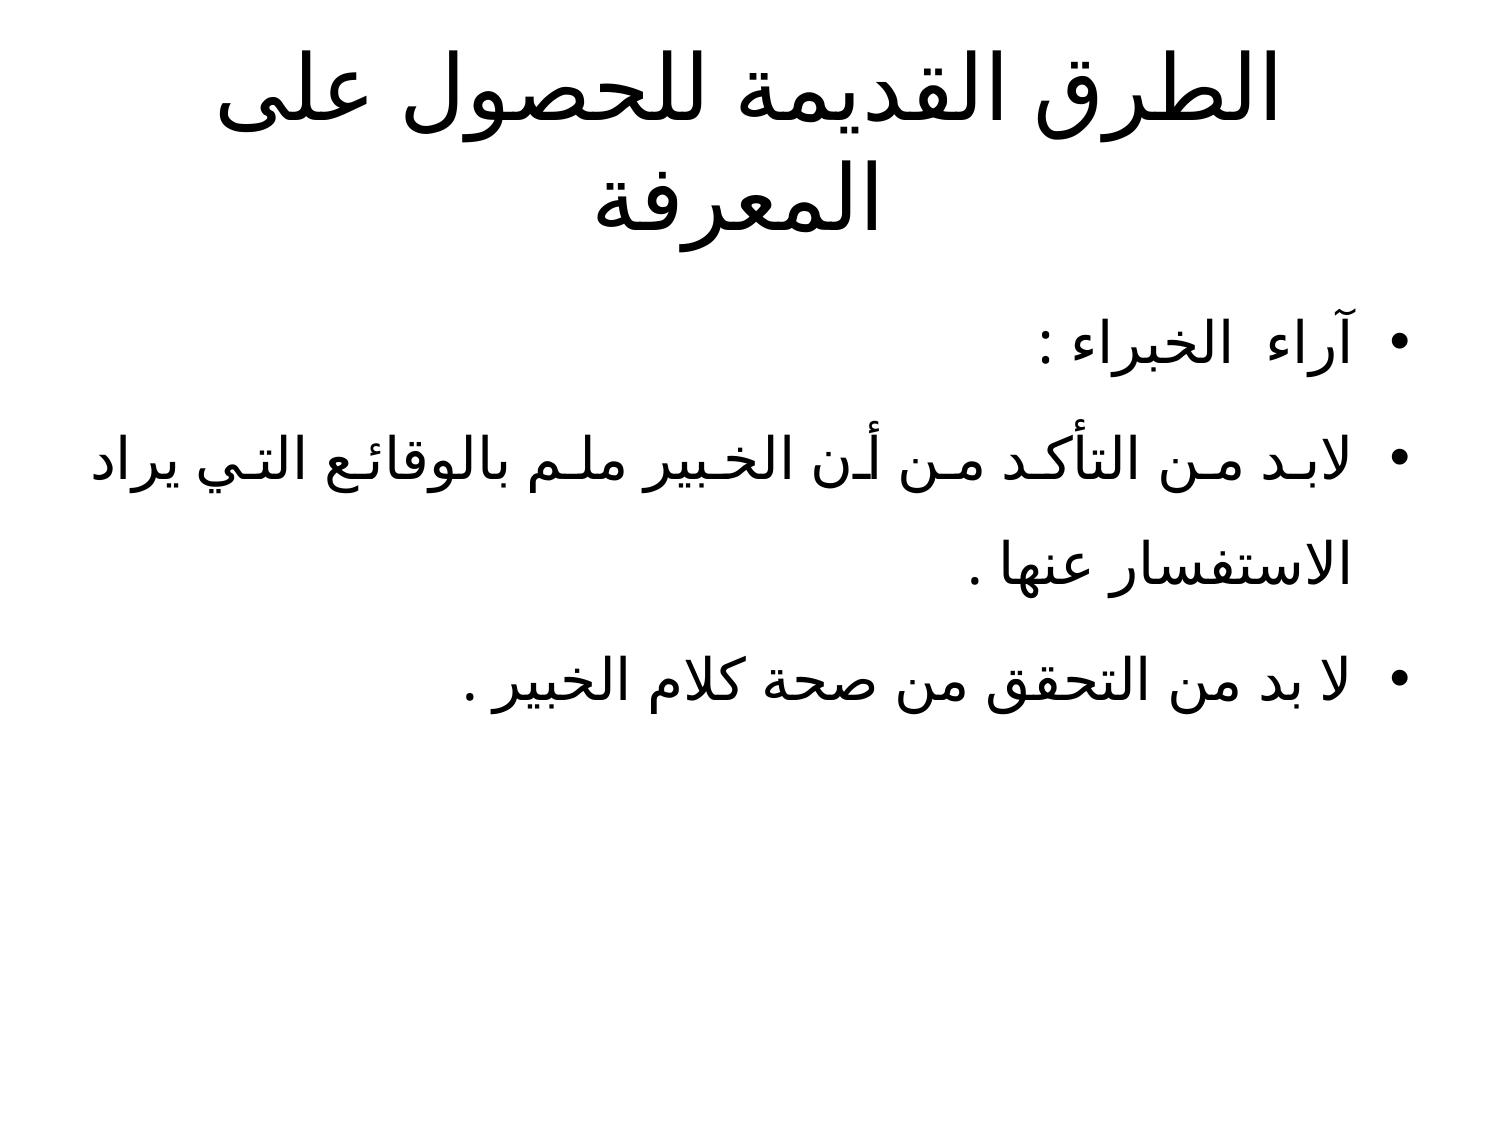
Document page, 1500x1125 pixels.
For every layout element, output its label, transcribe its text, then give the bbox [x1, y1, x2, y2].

list آراء الخبراء : لابد من التأكد من أن الخبير ملم بالوقائع التي يراد الاستفسار عنها . لا بد من التحقق من صحة كلام الخبير . [75, 262, 1425, 1005]
title الطرق القديمة للحصول على المعرفة [75, 45, 1425, 233]
